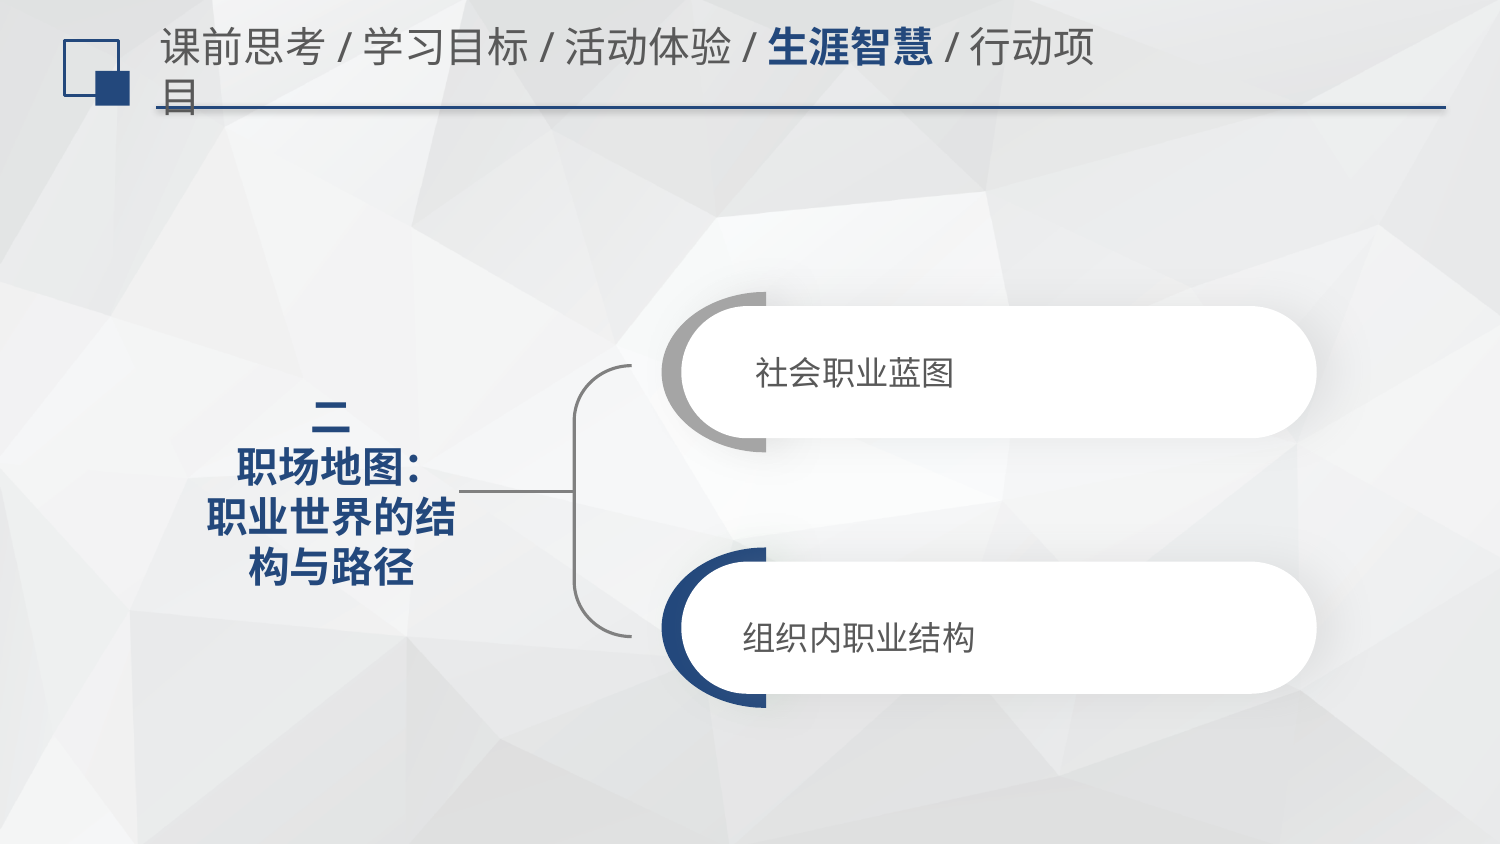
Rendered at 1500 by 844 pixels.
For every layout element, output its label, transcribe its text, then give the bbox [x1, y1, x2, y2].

text_box 社会职业蓝图 [1322, 345, 1328, 400]
text_box 二 职场地图： 职业世界的结构与路径 [180, 383, 261, 598]
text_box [266, 291, 1318, 709]
picture [0, 0, 1500, 844]
title 课前思考/学习目标/活动体验/生涯智慧/行动项目 [148, 43, 1117, 99]
